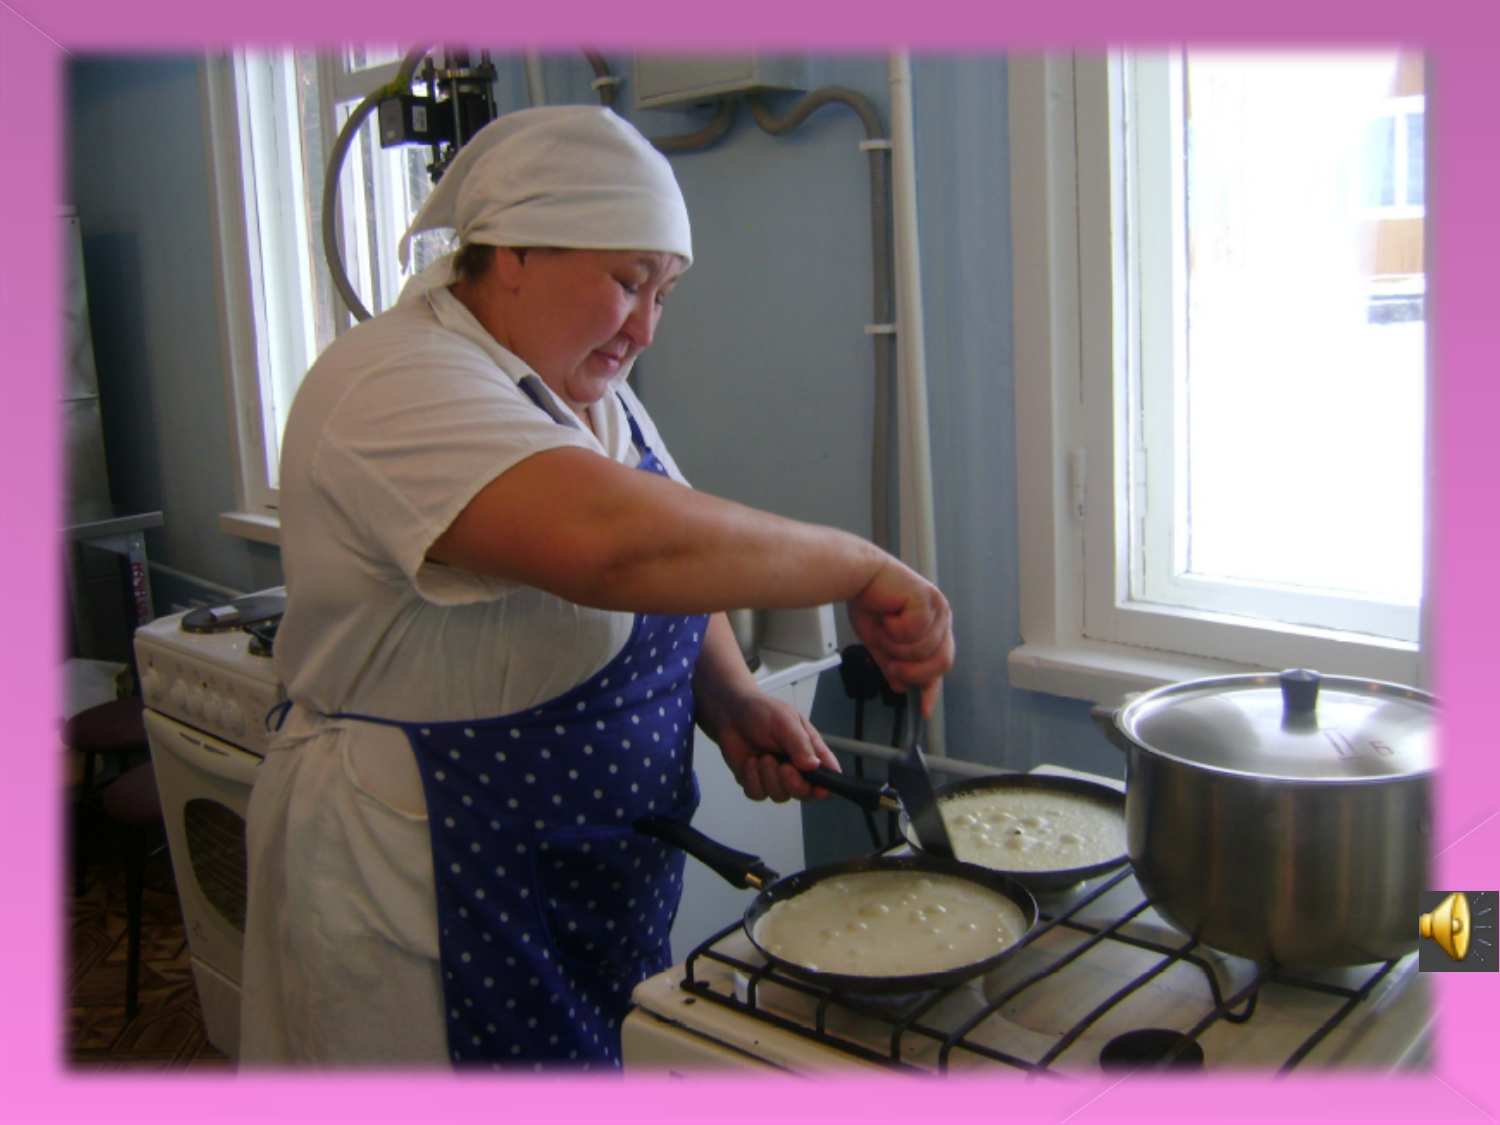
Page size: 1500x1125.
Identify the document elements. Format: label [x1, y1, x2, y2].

picture [1417, 890, 1500, 973]
list [46, 34, 1454, 1091]
